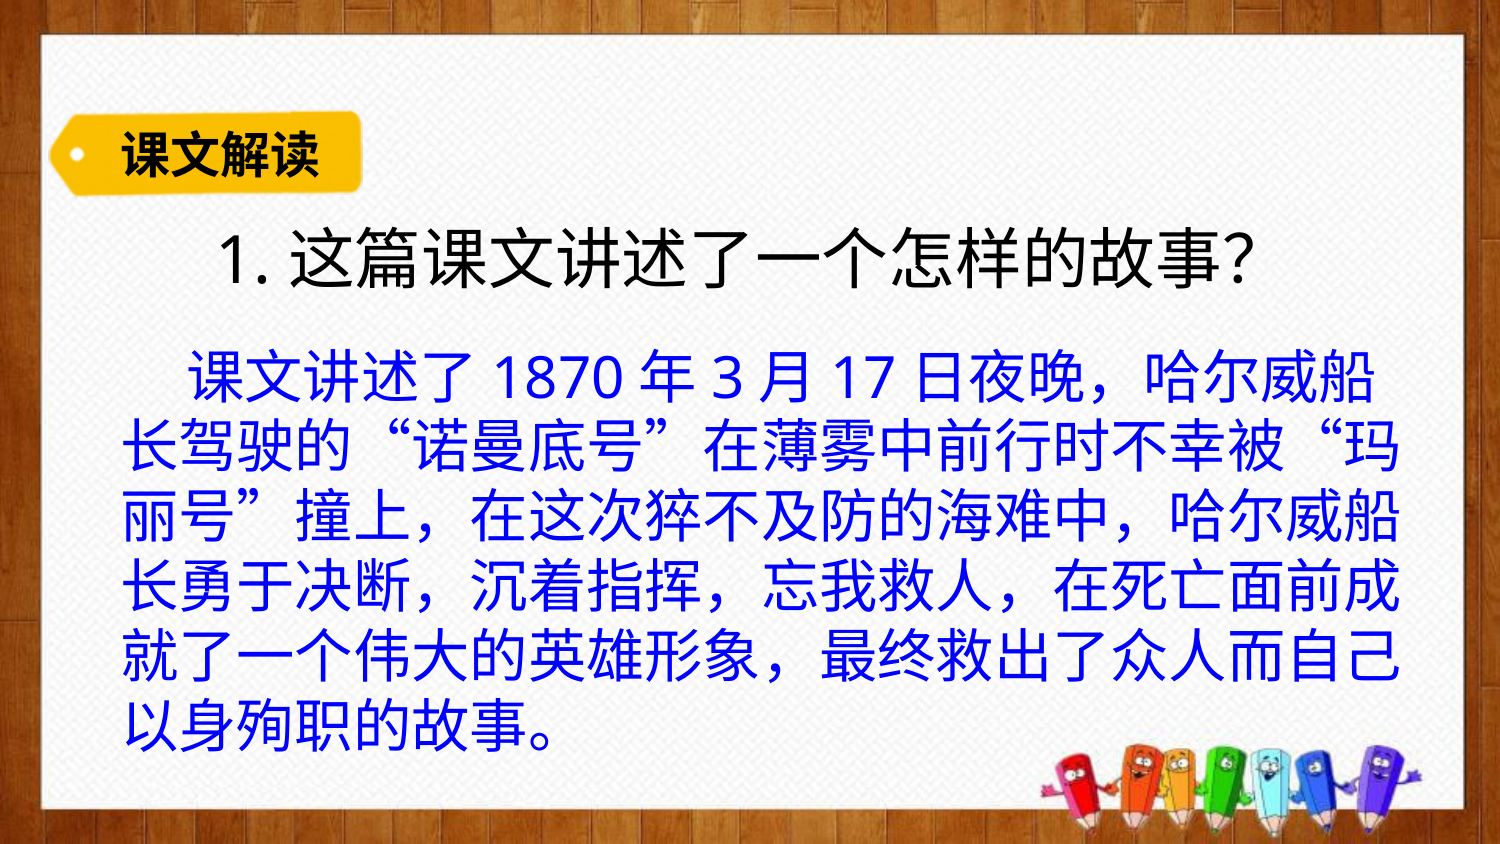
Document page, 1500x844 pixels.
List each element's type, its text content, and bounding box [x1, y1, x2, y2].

list 课文讲述了1870年3月17日夜晚，哈尔威船长驾驶的“诺曼底号”在薄雾中前行时不幸被“玛丽号”撞上，在这次猝不及防的海难中，哈尔威船长勇于决断，沉着指挥，忘我救人，在死亡面前成就了一个伟大的英雄形象，最终救出了众人而自己以身殉职的故事。 [105, 332, 1446, 769]
picture [0, 0, 1500, 844]
title 1.这篇课文讲述了一个怎样的故事？ [105, 210, 1400, 332]
